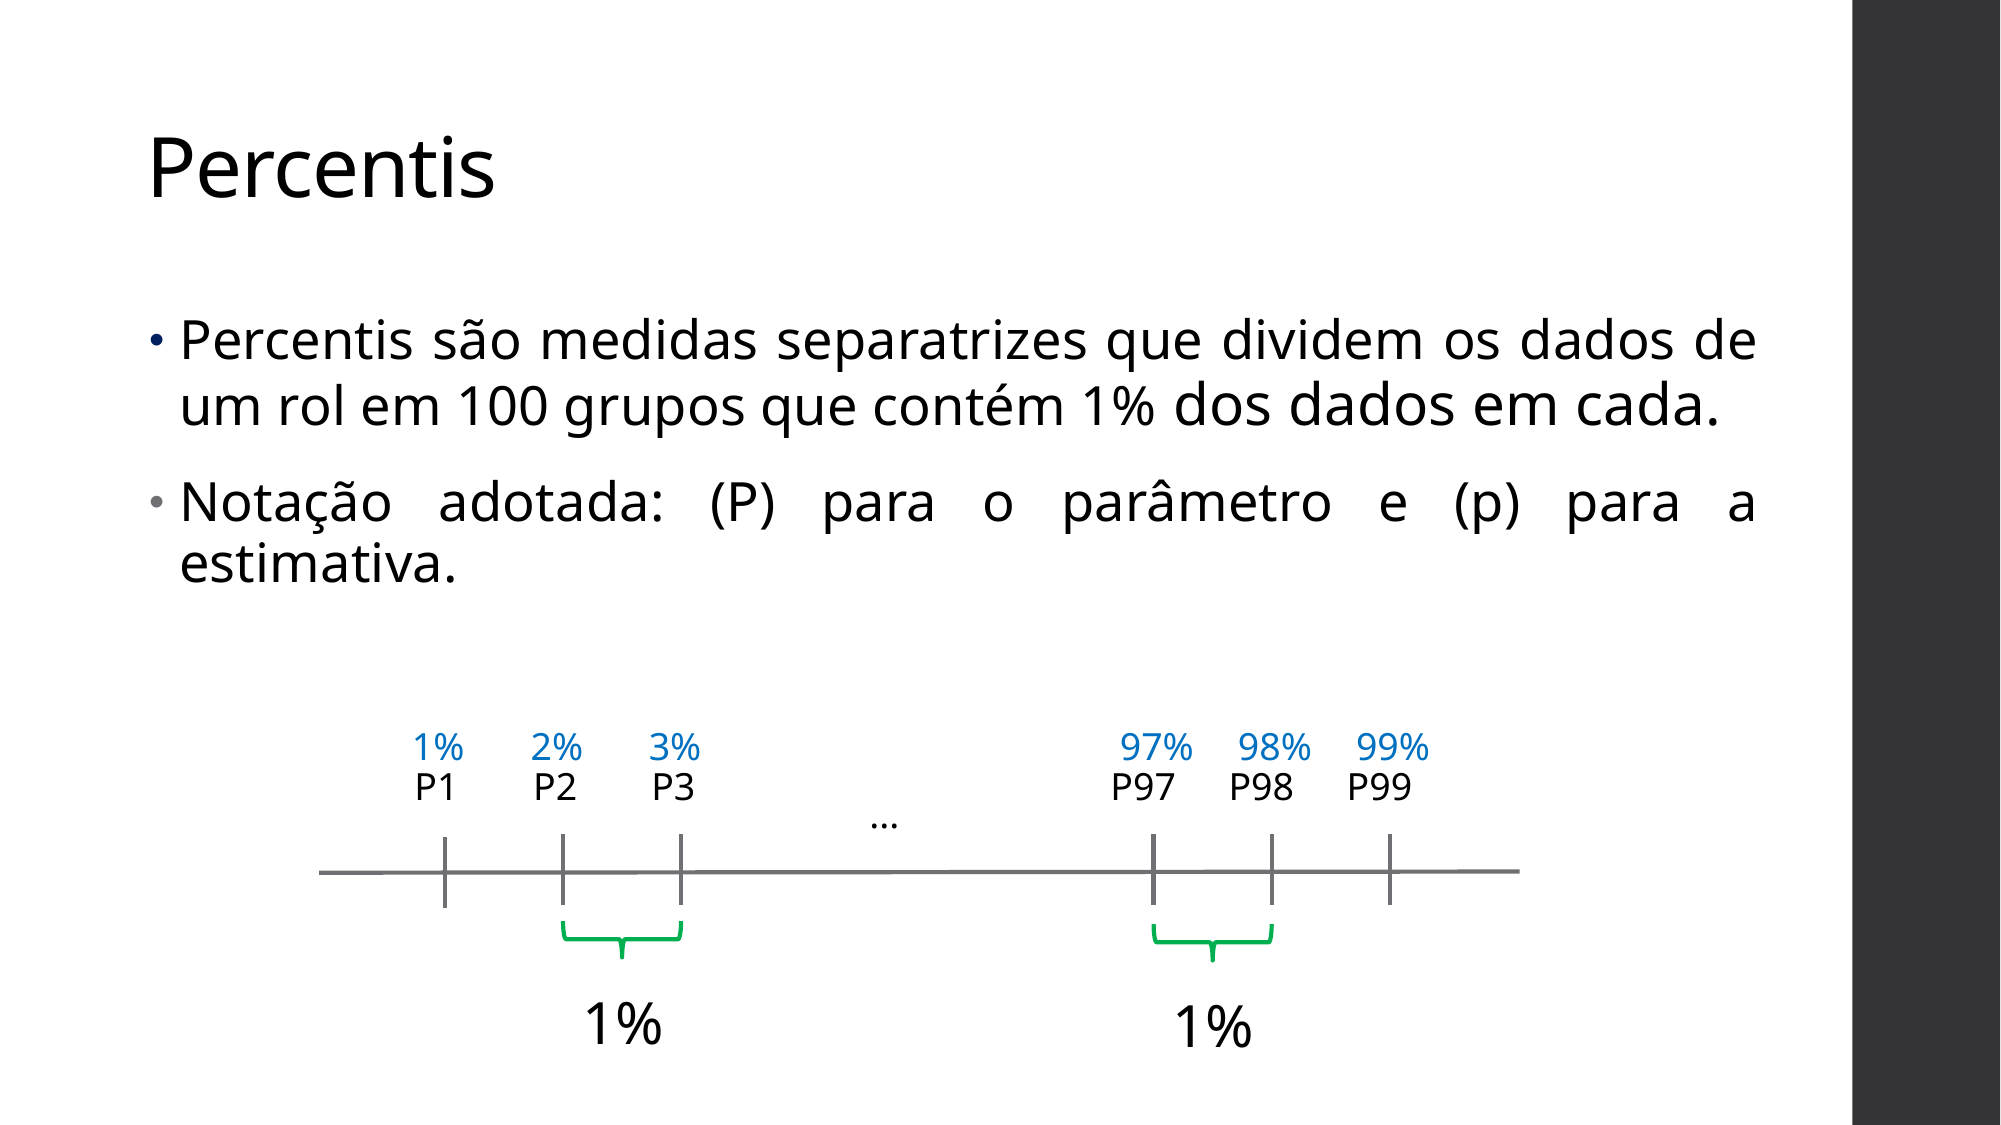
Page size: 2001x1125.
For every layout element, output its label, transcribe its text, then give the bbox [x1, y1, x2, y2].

text_box [1152, 924, 1273, 962]
text_box 99% [1341, 715, 1446, 776]
text_box P1 [399, 776, 474, 816]
text_box 1% [567, 978, 679, 1064]
text_box P2 [518, 776, 593, 816]
text_box 1% [397, 715, 480, 776]
text_box 2% [515, 715, 599, 776]
text_box P3 [636, 776, 711, 816]
text_box ... [854, 783, 915, 844]
list Percentis são medidas separatrizes que dividem os dados de um rol em 100 grupos que contém 1% dos dados em cada. Notação adotada: (P) para o parâmetro e (p) para a estimativa. [134, 302, 1777, 677]
text_box 1% [1157, 981, 1270, 1067]
text_box P98 [1213, 755, 1310, 816]
text_box [562, 921, 682, 959]
text_box 97% [1104, 715, 1209, 776]
text_box Percentis [131, 94, 1037, 223]
text_box P97 [1095, 755, 1192, 816]
text_box 3% [634, 715, 717, 776]
text_box 98% [1223, 715, 1327, 776]
text_box P99 [1331, 755, 1428, 816]
